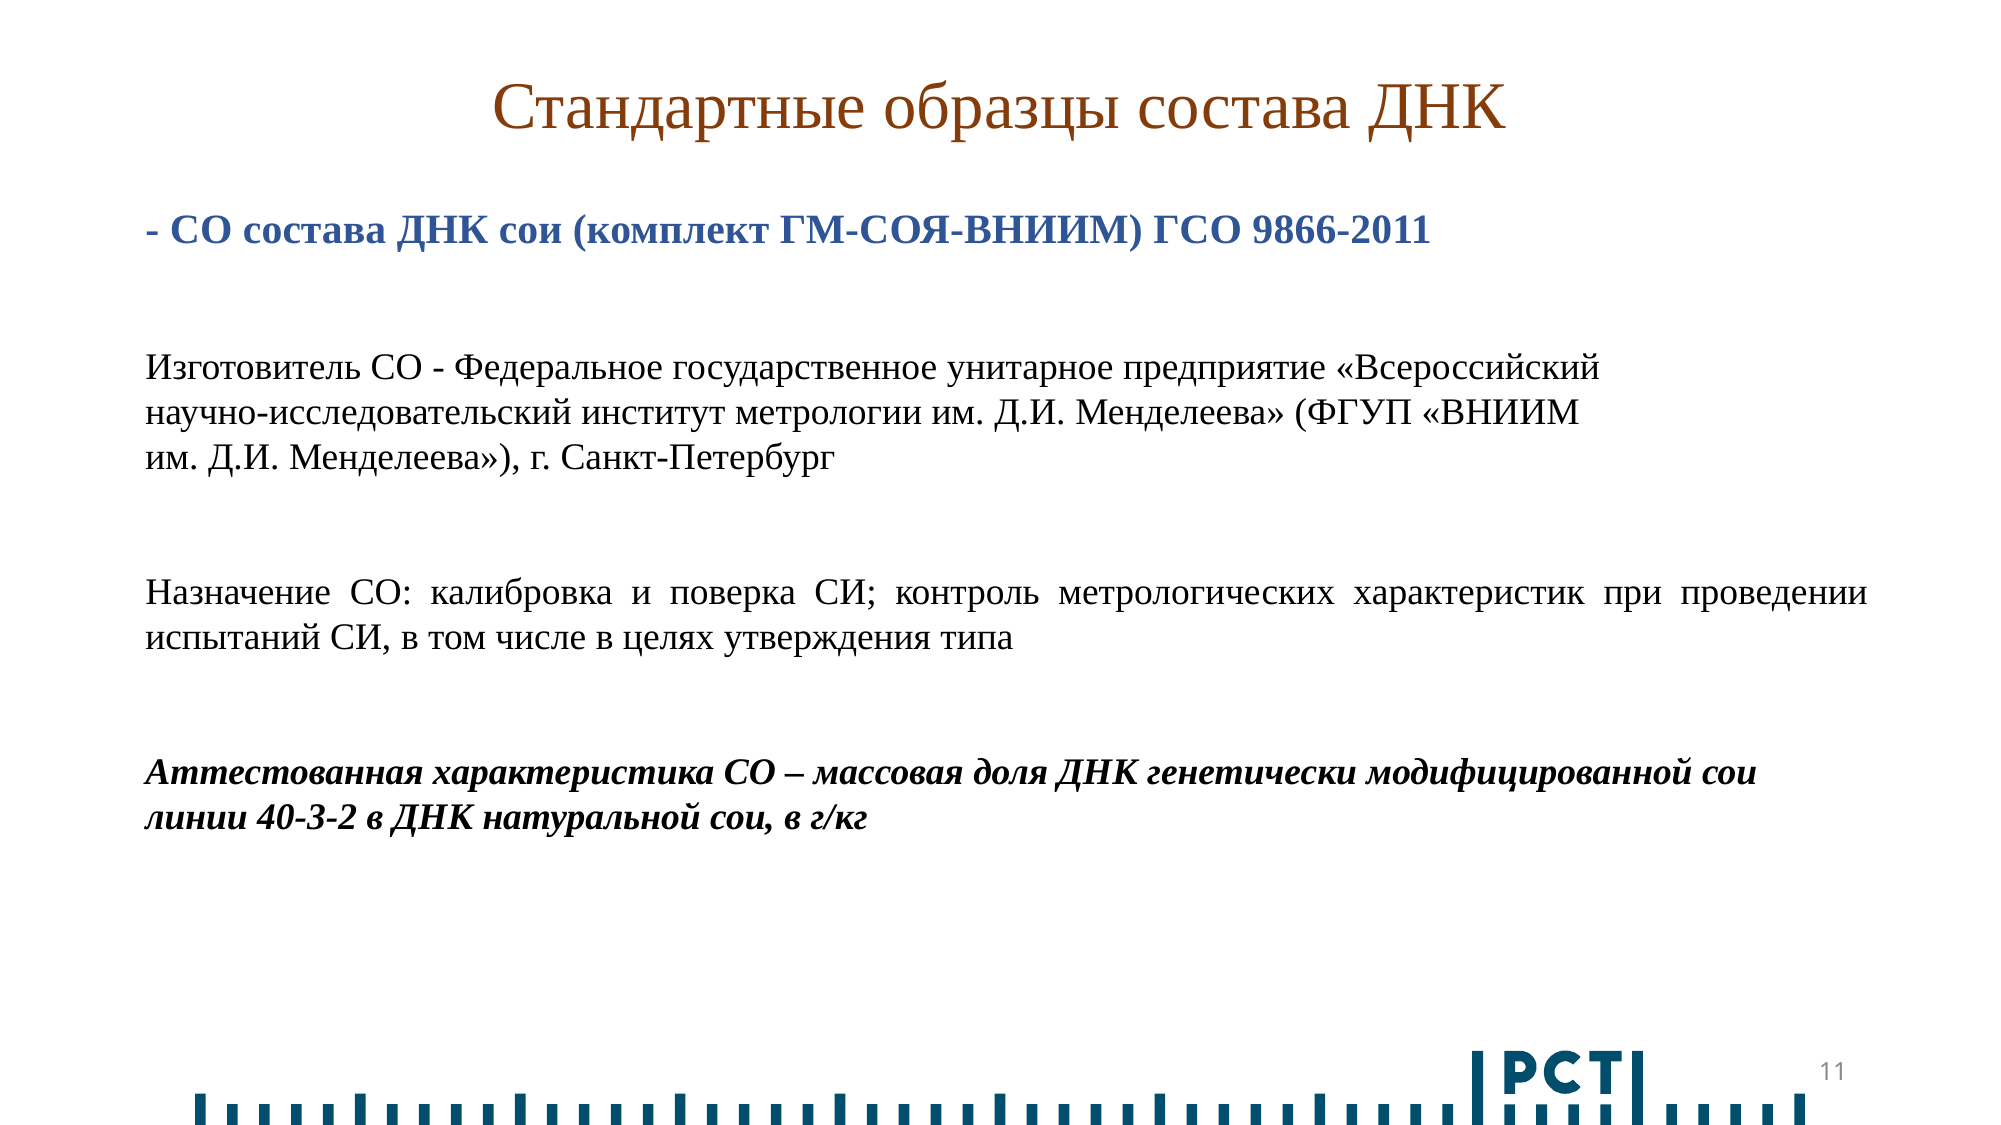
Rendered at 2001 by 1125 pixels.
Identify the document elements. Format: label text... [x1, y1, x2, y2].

slide_number 11 [1412, 1042, 1863, 1103]
text_box Стандартные образцы состава ДНК [130, 54, 1870, 150]
text_box - СО состава ДНК сои (комплект ГМ-СОЯ-ВНИИМ) ГСО 9866-2011 Изготовитель СО - Федеральное государственное унитарное предприятие «Всероссийский научно-исследовательский институт метрологии им. Д.И. Менделеева» (ФГУП «ВНИИМ им. Д.И. Менделеева»), г. Санкт-Петербург Назначение СО: калибровка и поверка СИ; контроль метрологических характеристик при проведении испытаний СИ, в том числе в целях утверждения типа Аттестованная характеристика СО – массовая доля ДНК генетически модифицированной сои линии 40-3-2 в ДНК натуральной сои, в г/кг [130, 194, 1885, 845]
